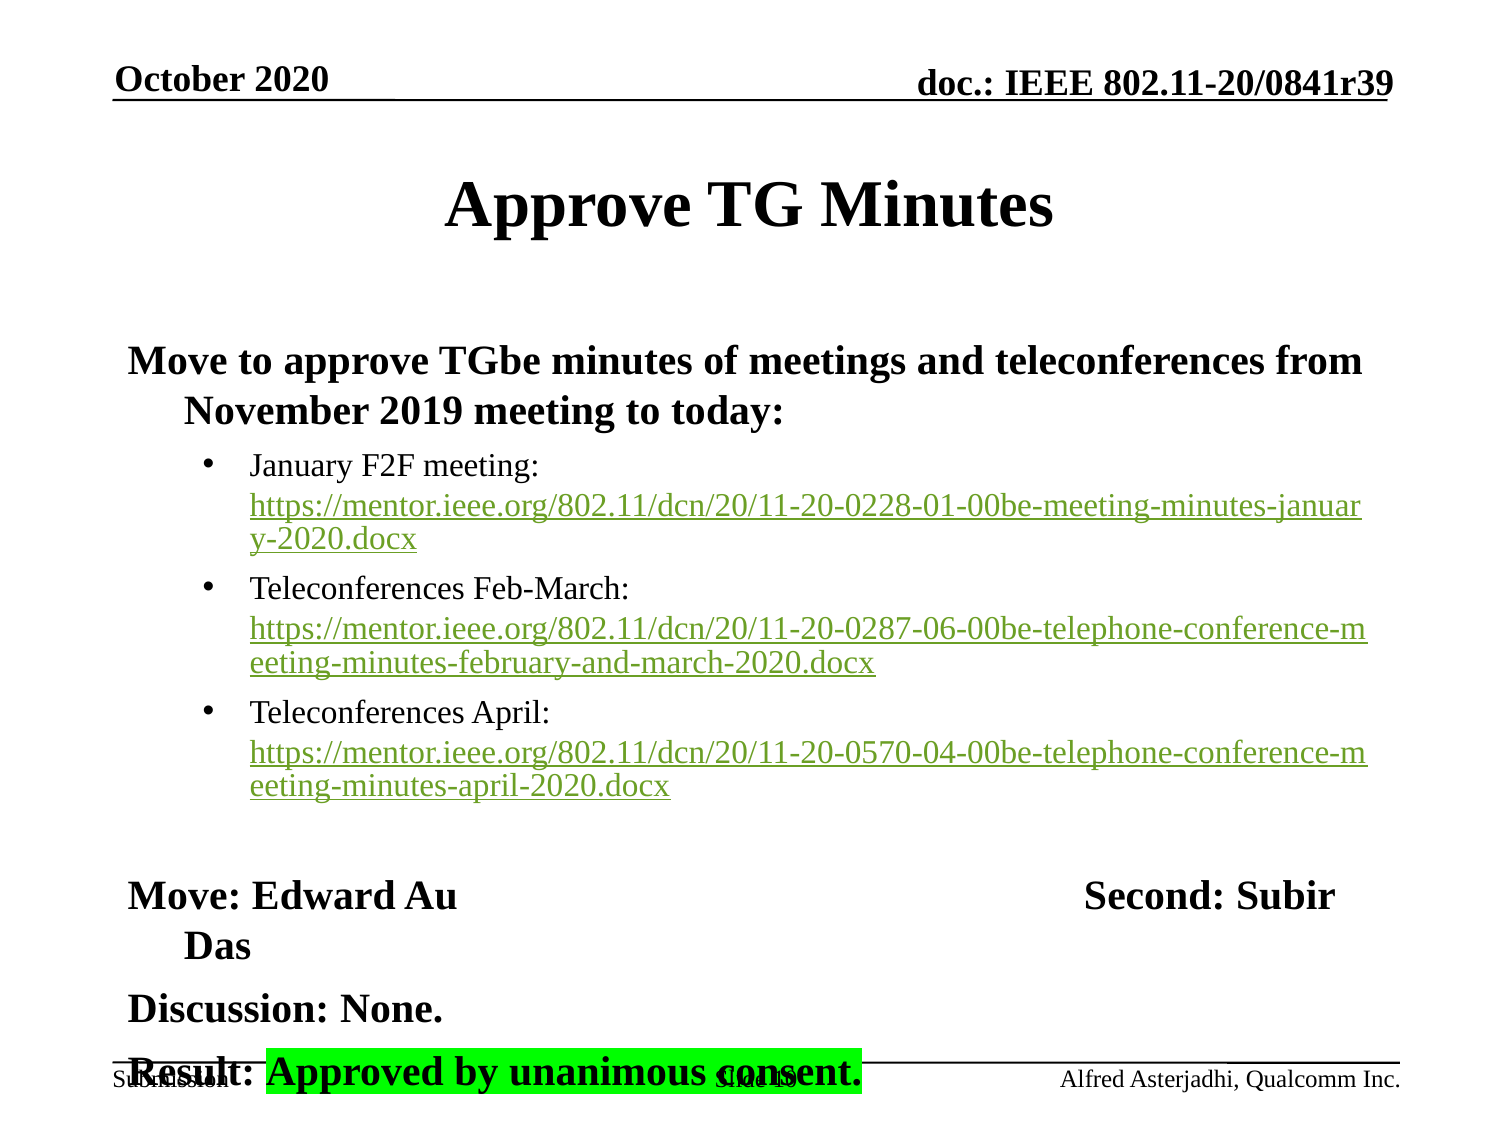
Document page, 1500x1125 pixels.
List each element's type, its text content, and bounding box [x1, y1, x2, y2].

list Move to approve TGbe minutes of meetings and teleconferences from November 2019 meeting to today: January F2F meeting: https://mentor.ieee.org/802.11/dcn/20/11-20-0228-01-00be-meeting-minutes-january-2020.docx Teleconferences Feb-March: https://mentor.ieee.org/802.11/dcn/20/11-20-0287-06-00be-telephone-conference-meeting-minutes-february-and-march-2020.docx Teleconferences April: https://mentor.ieee.org/802.11/dcn/20/11-20-0570-04-00be-telephone-conference-meeting-minutes-april-2020.docx Move: Edward Au Second: Subir Das Discussion: None. Result: Approved by unanimous consent. [112, 324, 1388, 1000]
title Approve TG Minutes [112, 112, 1388, 288]
slide_number Slide 10 [712, 1061, 800, 1123]
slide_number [114, 54, 493, 100]
footer Alfred Asterjadhi, Qualcomm Inc. [878, 1061, 1402, 1093]
